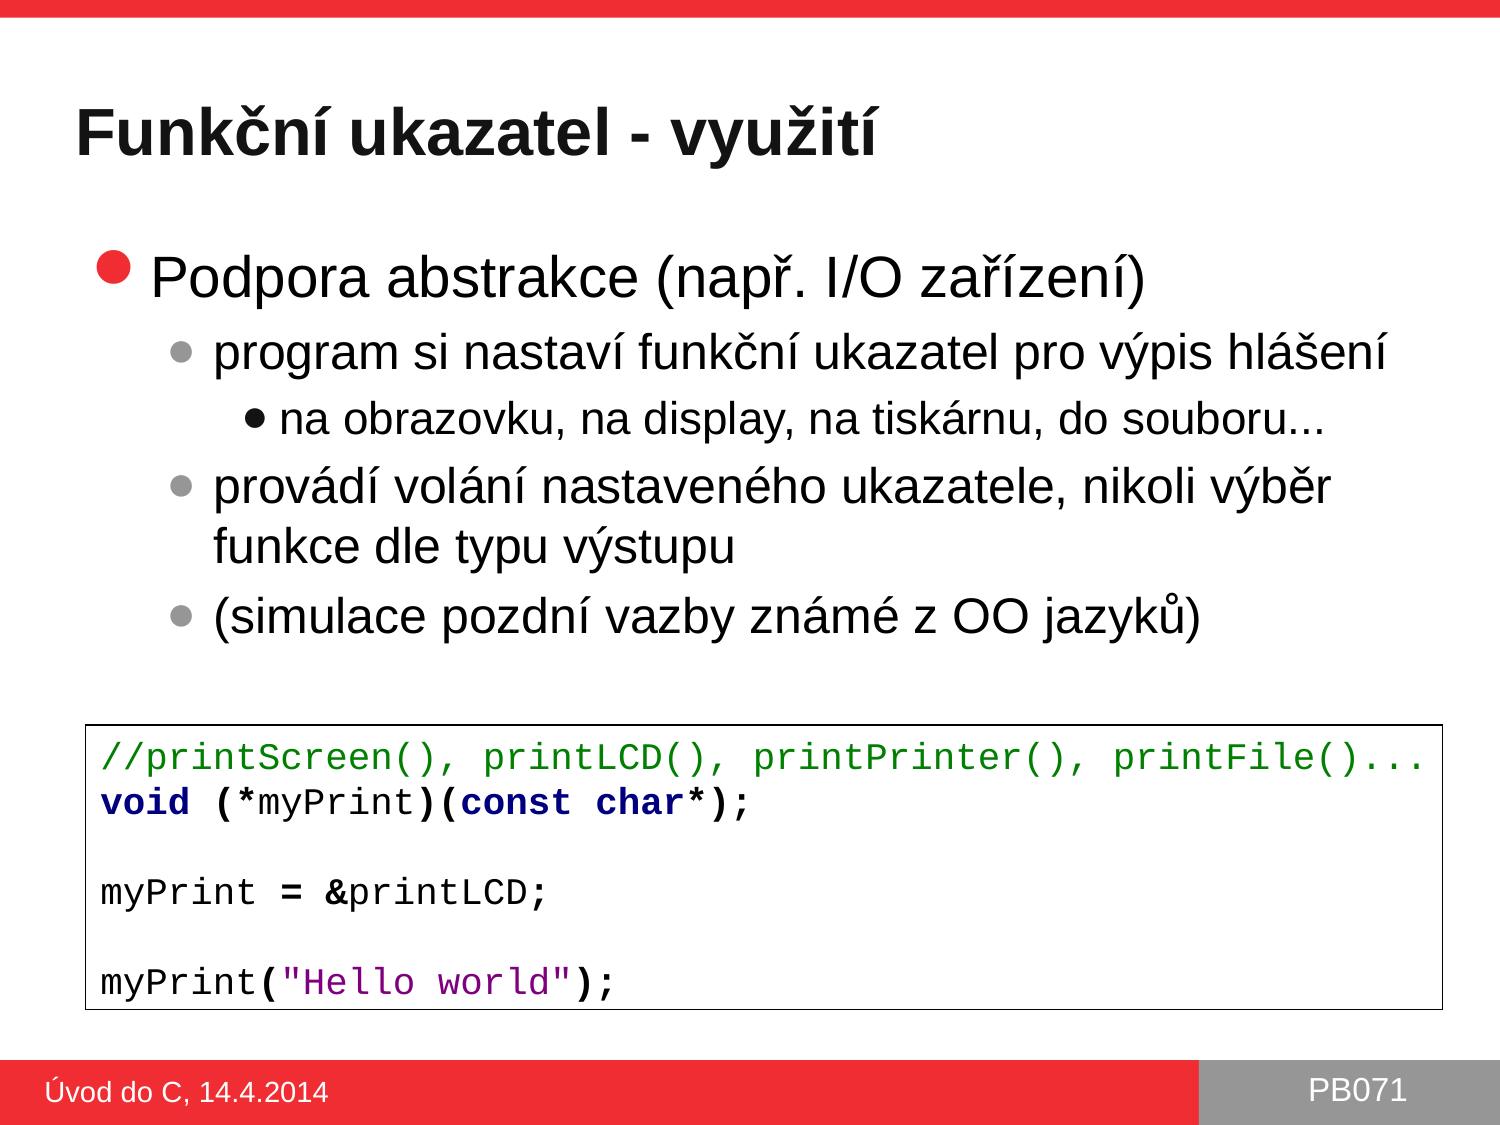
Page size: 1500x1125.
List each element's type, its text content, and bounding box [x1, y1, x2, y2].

text_box //printScreen(), printLCD(), printPrinter(), printFile()... void (*myPrint)(const char*); myPrint = &printLCD; myPrint("Hello world"); [85, 724, 1443, 1010]
footer Úvod do C, 14.4.2014 [29, 1065, 1199, 1125]
title Funkční ukazatel - využití [75, 45, 1471, 208]
list Podpora abstrakce (např. I/O zařízení) program si nastaví funkční ukazatel pro výpis hlášení na obrazovku, na display, na tiskárnu, do souboru... provádí volání nastaveného ukazatele, nikoli výběr funkce dle typu výstupu (simulace pozdní vazby známé z OO jazyků) [76, 231, 1459, 1024]
